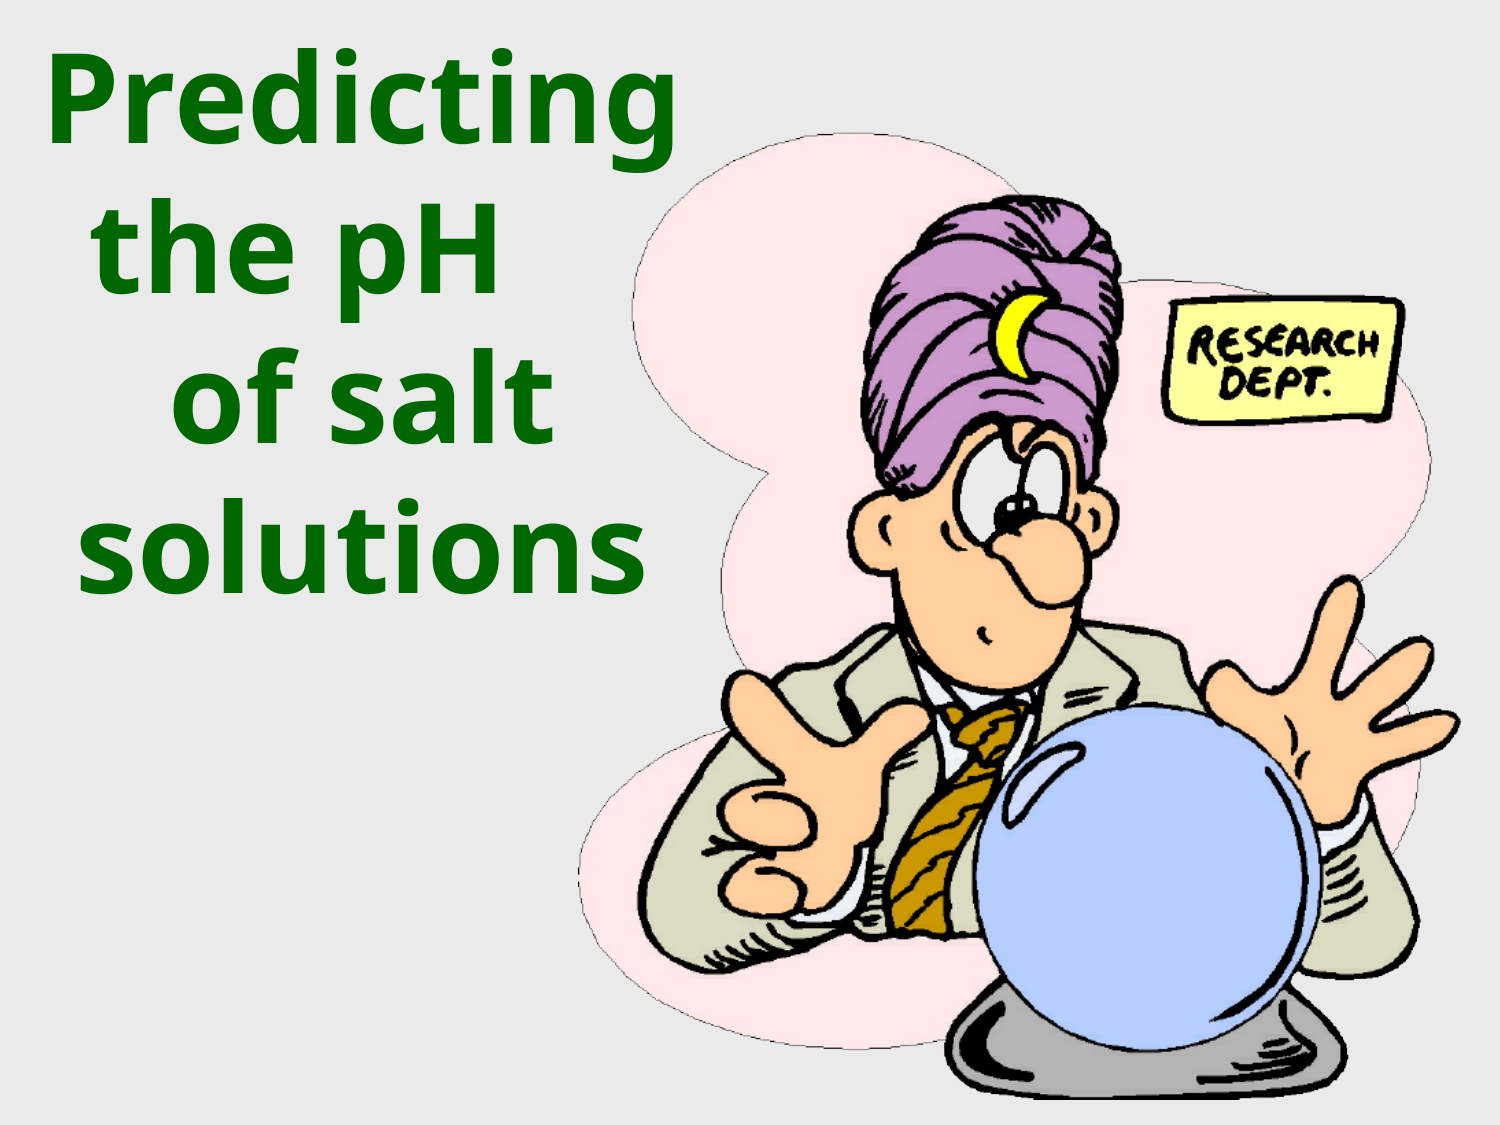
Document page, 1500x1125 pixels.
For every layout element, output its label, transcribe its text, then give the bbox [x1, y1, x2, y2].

picture [577, 112, 1476, 1101]
title Predicting the pH of salt solutions [0, 0, 726, 651]
